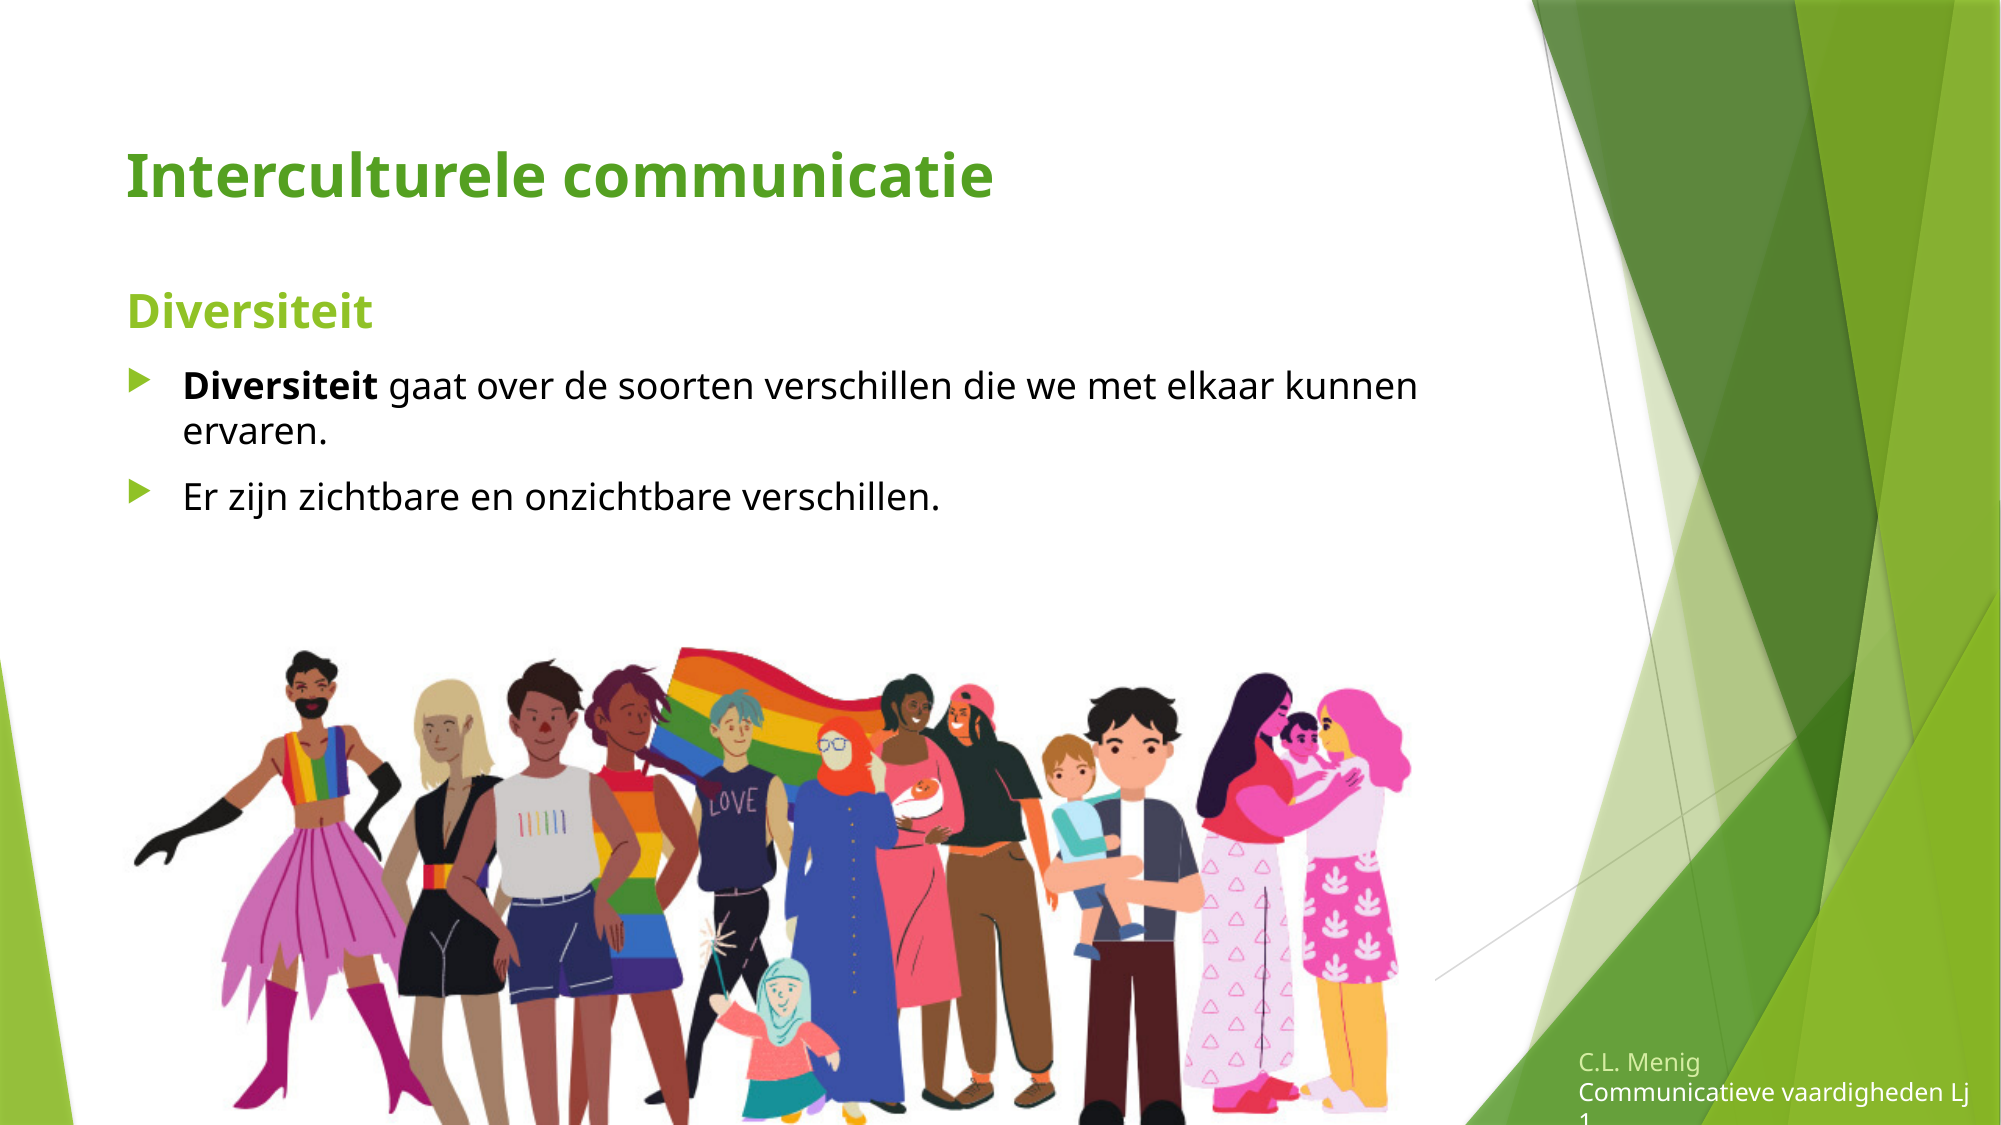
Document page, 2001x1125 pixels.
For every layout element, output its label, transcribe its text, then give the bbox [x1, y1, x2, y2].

list Diversiteit gaat over de soorten verschillen die we met elkaar kunnen ervaren. Er zijn zichtbare en onzichtbare verschillen. [111, 354, 1522, 992]
text_box C.L. Menig Communicatieve vaardigheden Lj 1 [1563, 1038, 2000, 1125]
picture [110, 635, 1435, 1125]
text_box Interculturele communicatie Diversiteit [111, 129, 1522, 347]
